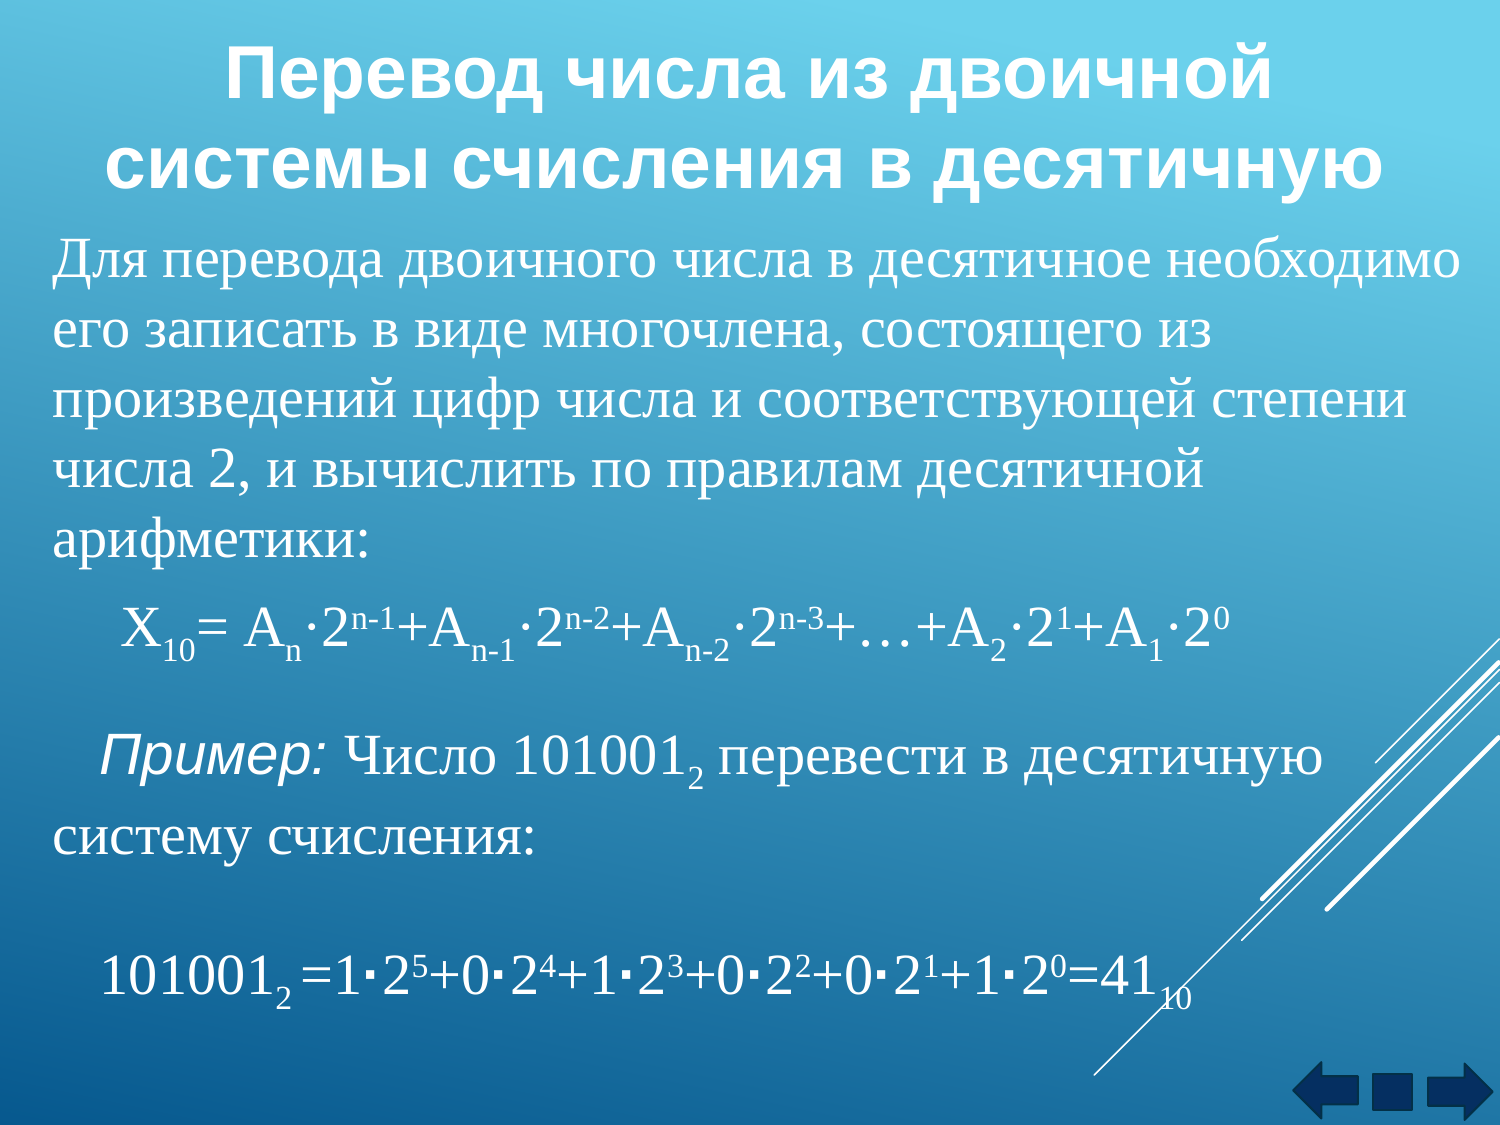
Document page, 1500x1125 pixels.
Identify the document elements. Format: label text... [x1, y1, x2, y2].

text_box [1372, 1073, 1413, 1111]
list Для перевода двоичного числа в десятичное необходимо его записать в виде многочлена, состоящего из произведений цифр числа и соответствующей степени числа 2, и вычислить по правилам десятичной арифметики: [37, 256, 1500, 581]
text_box Пример: Число 1010012 перевести в десятичную систему счисления: 1010012 =1·25+0·24+1·23+0·22+0·21+1·20=4110 [37, 709, 1500, 1125]
text_box Х10= Аn·2n-1+Аn-1·2n-2+Аn-2·2n-3+…+А2·21+А1·20 [0, 581, 1500, 676]
text_box [1292, 1061, 1359, 1120]
text_box Перевод числа из двоичной системы счисления в десятичную [0, 16, 1500, 256]
text_box [1427, 1062, 1494, 1121]
